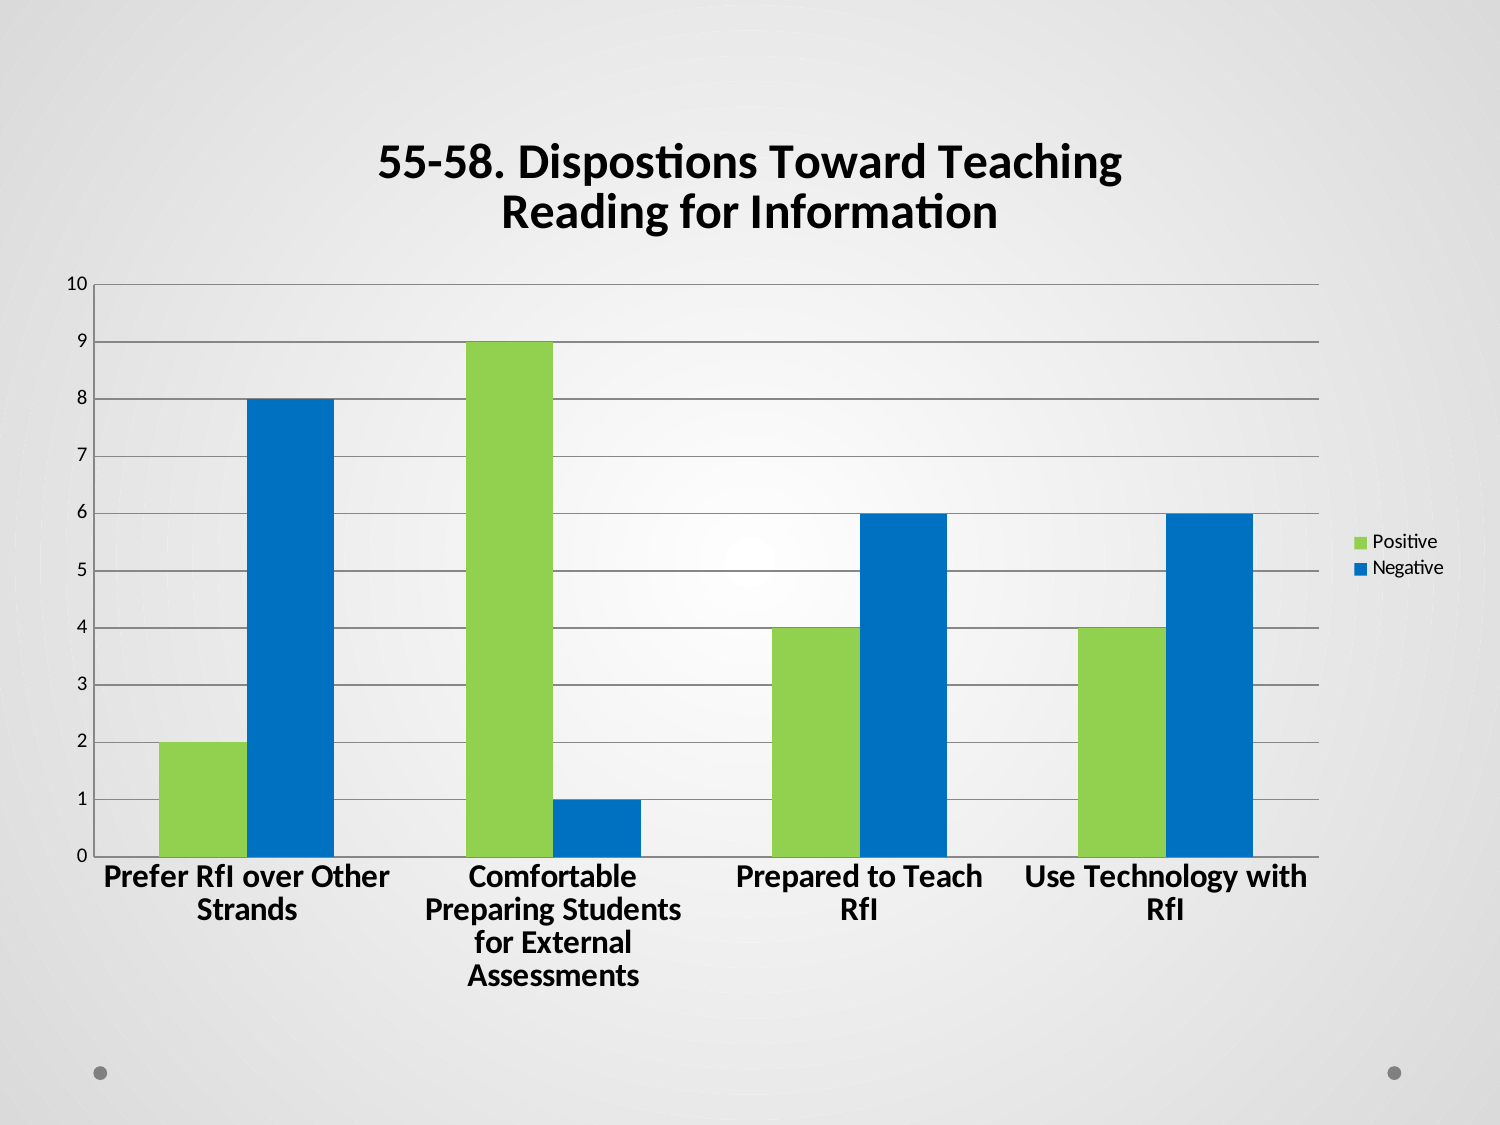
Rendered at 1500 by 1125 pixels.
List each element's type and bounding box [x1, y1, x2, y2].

chart [37, 99, 1463, 1013]
